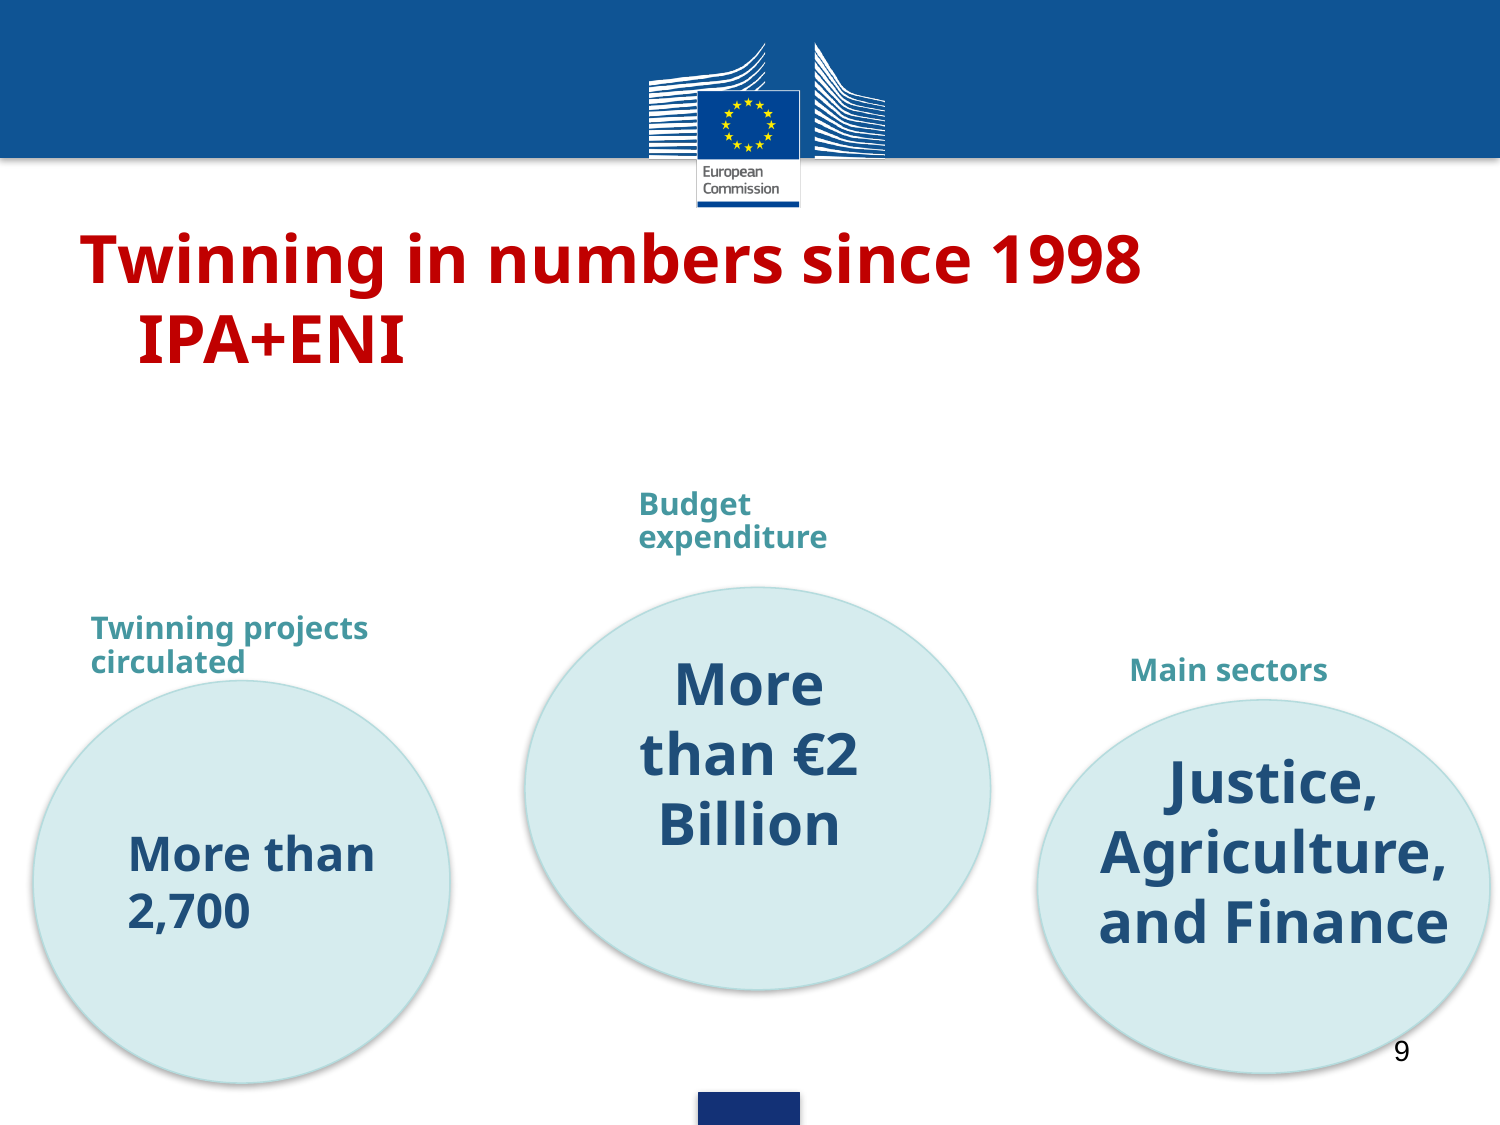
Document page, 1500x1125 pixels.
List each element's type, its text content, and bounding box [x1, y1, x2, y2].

text_box [524, 609, 991, 990]
slide_number 9 [1074, 1024, 1425, 1103]
text_box Twinning projects circulated [87, 575, 420, 681]
text_box [33, 681, 451, 1084]
text_box Justice, Agriculture, and Finance [1048, 737, 1500, 963]
text_box More than 2,700 [112, 816, 420, 946]
text_box Main sectors [1126, 574, 1404, 769]
text_box [1057, 963, 1471, 1074]
title Twinning in numbers since 1998 IPA+ENI [64, 219, 1415, 374]
text_box [1037, 830, 1048, 943]
picture [649, 42, 885, 208]
text_box More than €2 Billion [599, 639, 899, 865]
text_box Budget expenditure [635, 425, 864, 619]
